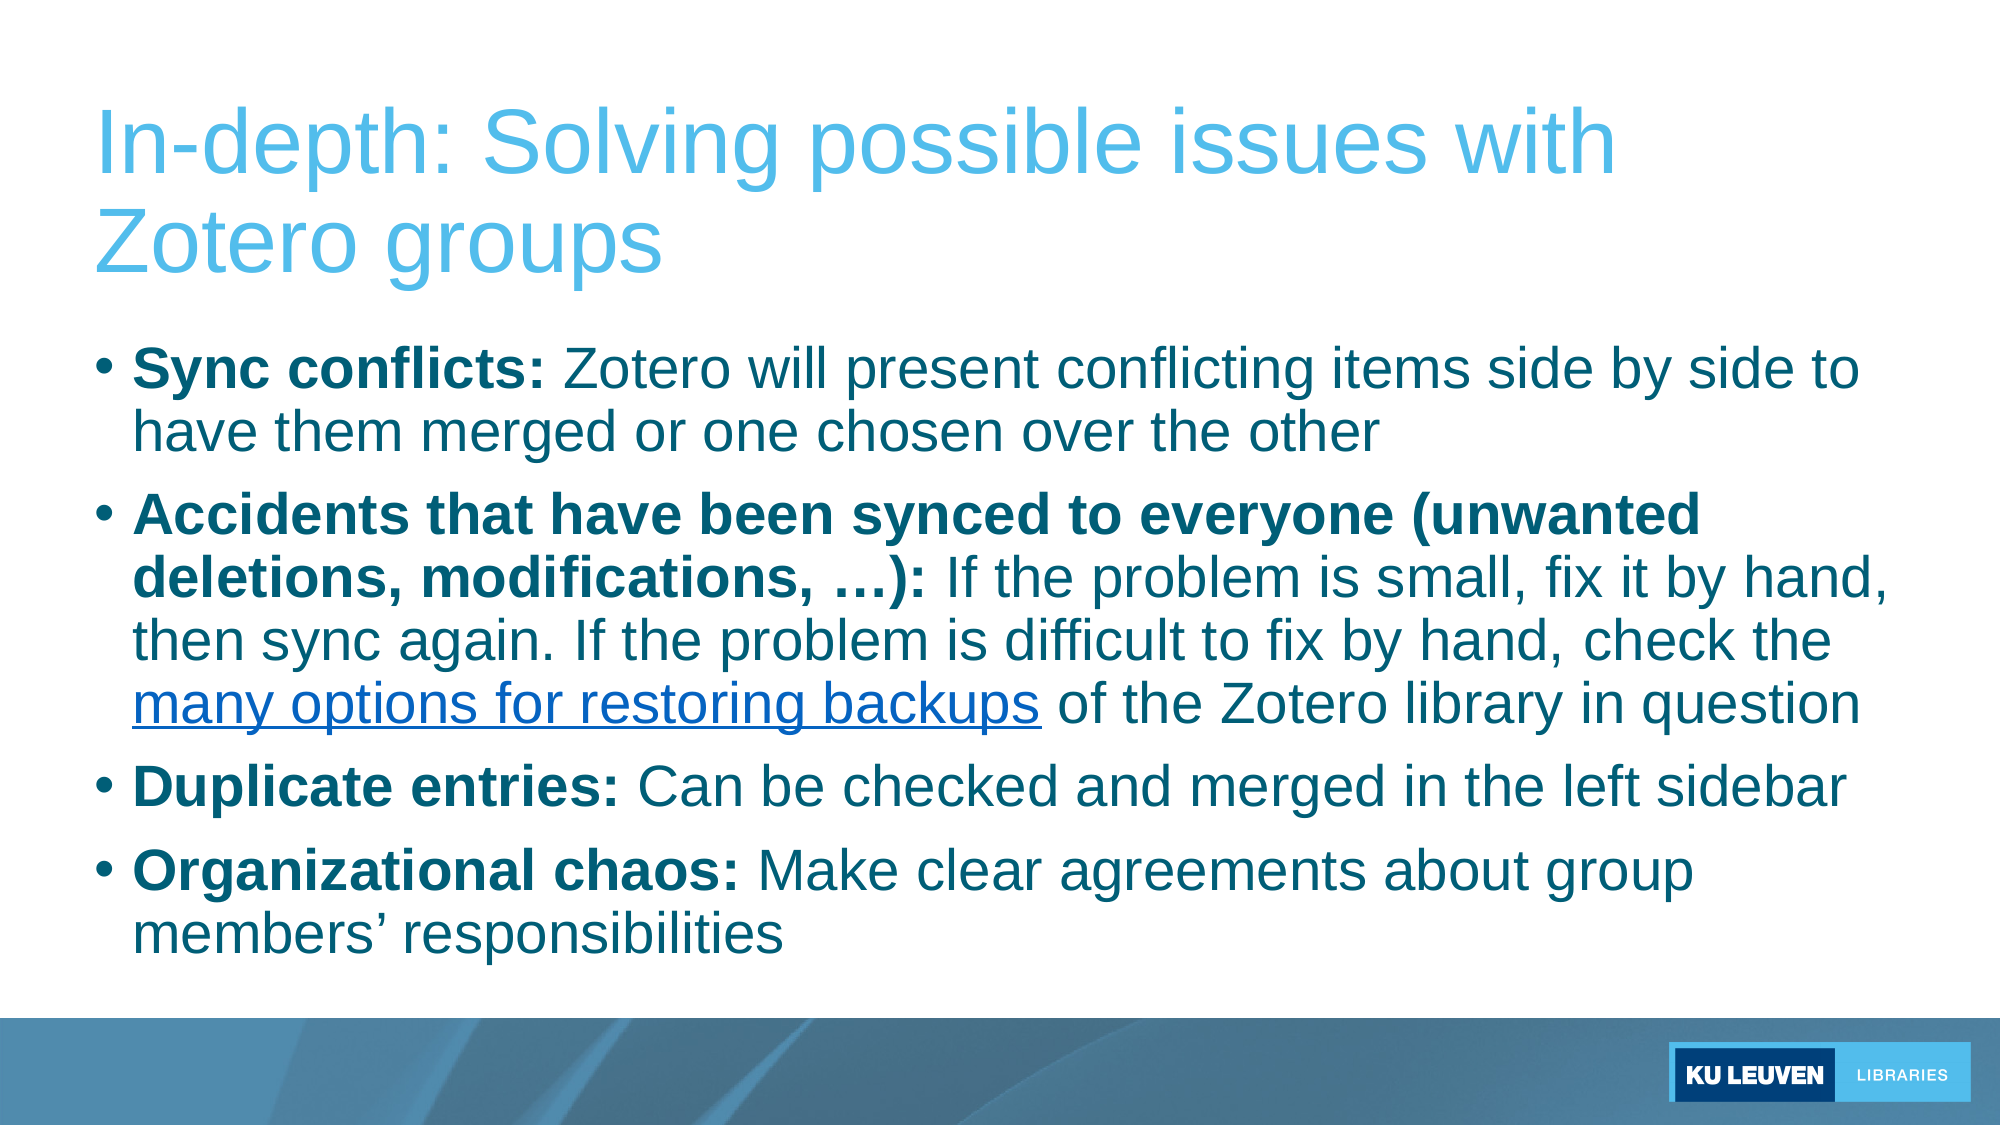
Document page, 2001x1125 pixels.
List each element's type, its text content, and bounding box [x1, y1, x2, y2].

list Sync conflicts: Zotero will present conflicting items side by side to have them merged or one chosen over the other Accidents that have been synced to everyone (unwanted deletions, modifications, …): If the problem is small, fix it by hand, then sync again. If the problem is difficult to fix by hand, check the many options for restoring backups of the Zotero library in question Duplicate entries: Can be checked and merged in the left sidebar Organizational chaos: Make clear agreements about group members’ responsibilities [94, 337, 1906, 986]
picture [0, 1018, 2000, 1125]
title In-depth: Solving possible issues with Zotero groups [94, 94, 1906, 312]
